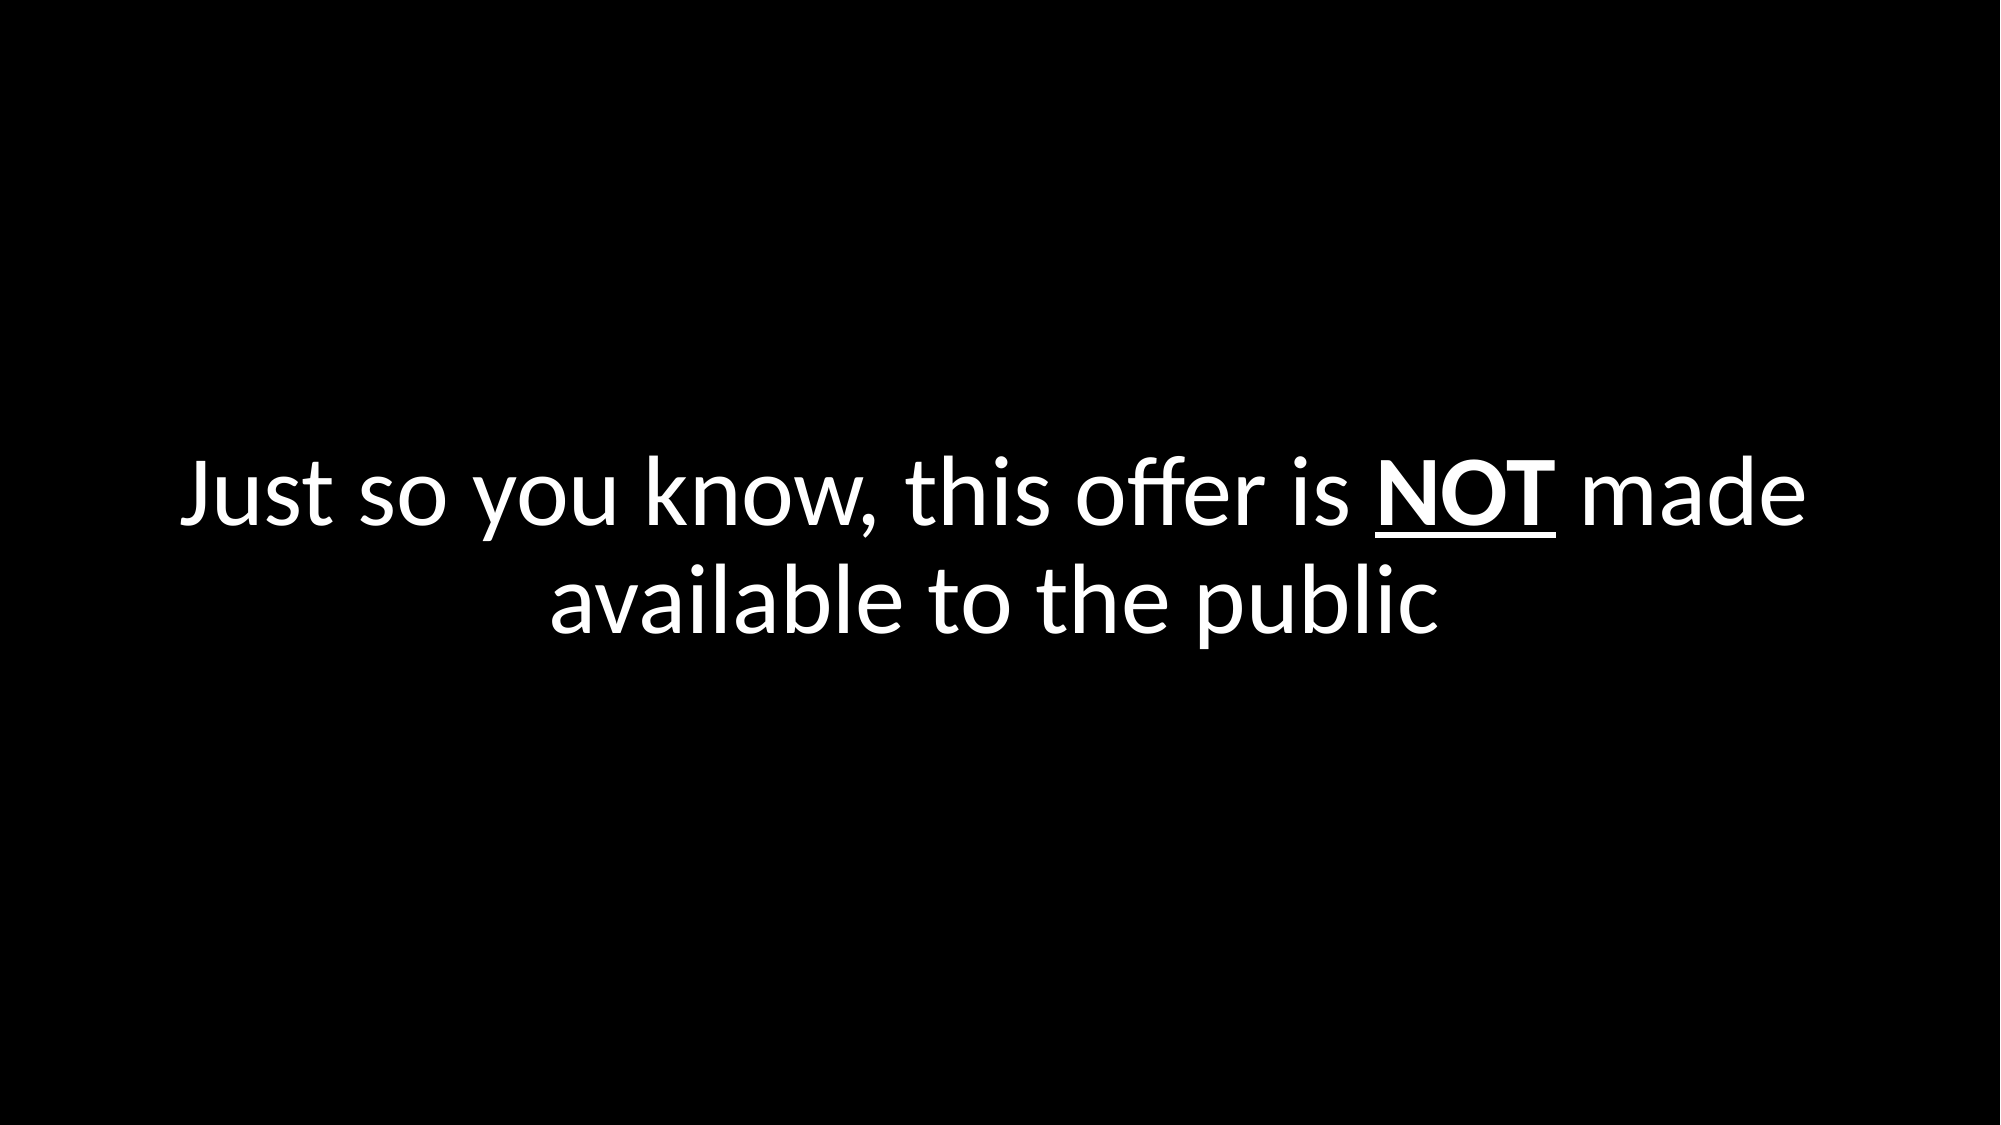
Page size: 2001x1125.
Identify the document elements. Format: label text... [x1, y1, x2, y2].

list Just so you know, this offer is NOT made available to the public [131, 431, 1857, 1016]
